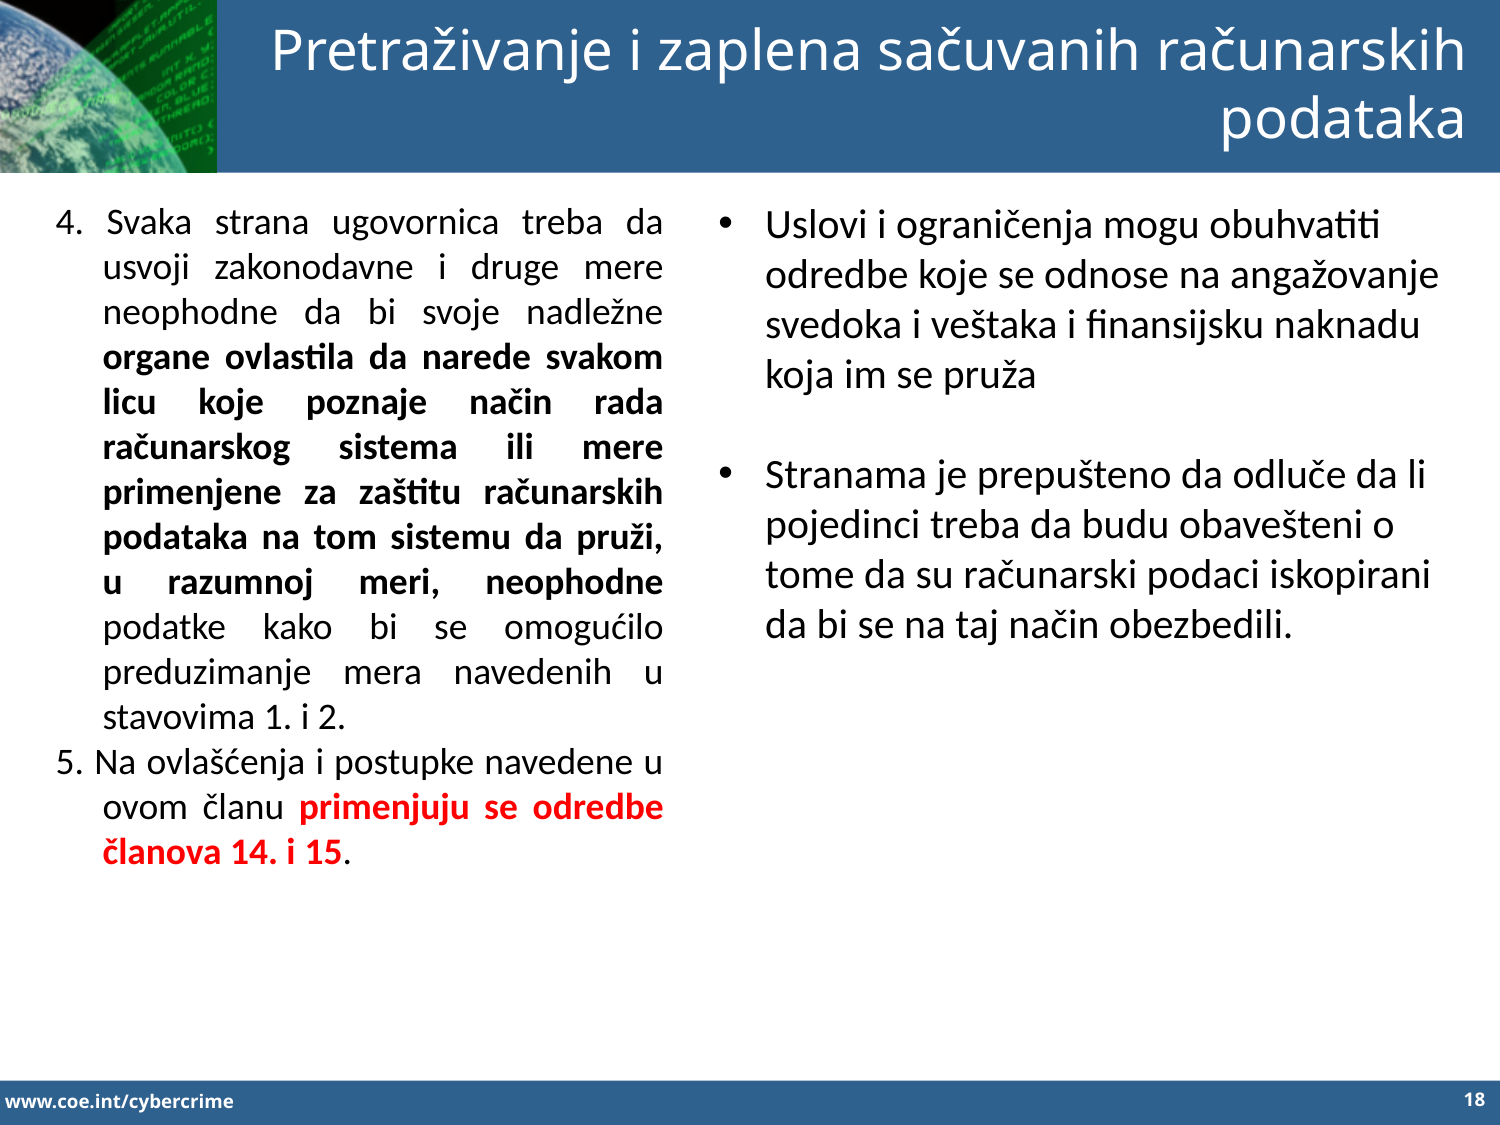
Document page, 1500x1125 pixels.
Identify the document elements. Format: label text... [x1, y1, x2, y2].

text_box Uslovi i ograničenja mogu obuhvatiti odredbe koje se odnose na angažovanje svedoka i veštaka i finansijsku naknadu koja im se pruža Stranama je prepušteno da odluče da li pojedinci treba da budu obavešteni o tome da su računarski podaci iskopirani da bi se na taj način obezbedili. [703, 189, 1483, 655]
text_box Pretraživanje i zaplena sačuvanih računarskih podataka [230, 7, 1483, 157]
text_box 4. Svaka strana ugovornica treba da usvoji zakonodavne i druge mere neophodne da bi svoje nadležne organe ovlastila da narede svakom licu koje poznaje način rada računarskog sistema ili mere primenjene za zaštitu računarskih podataka na tom sistemu da pruži, u razumnoj meri, neophodne podatke kako bi se omogućilo preduzimanje mera navedenih u stavovima 1. i 2. 5. Na ovlašćenja i postupke navedene u ovom članu primenjuju se odredbe članova 14. i 15. [40, 189, 679, 880]
picture [0, 0, 217, 173]
